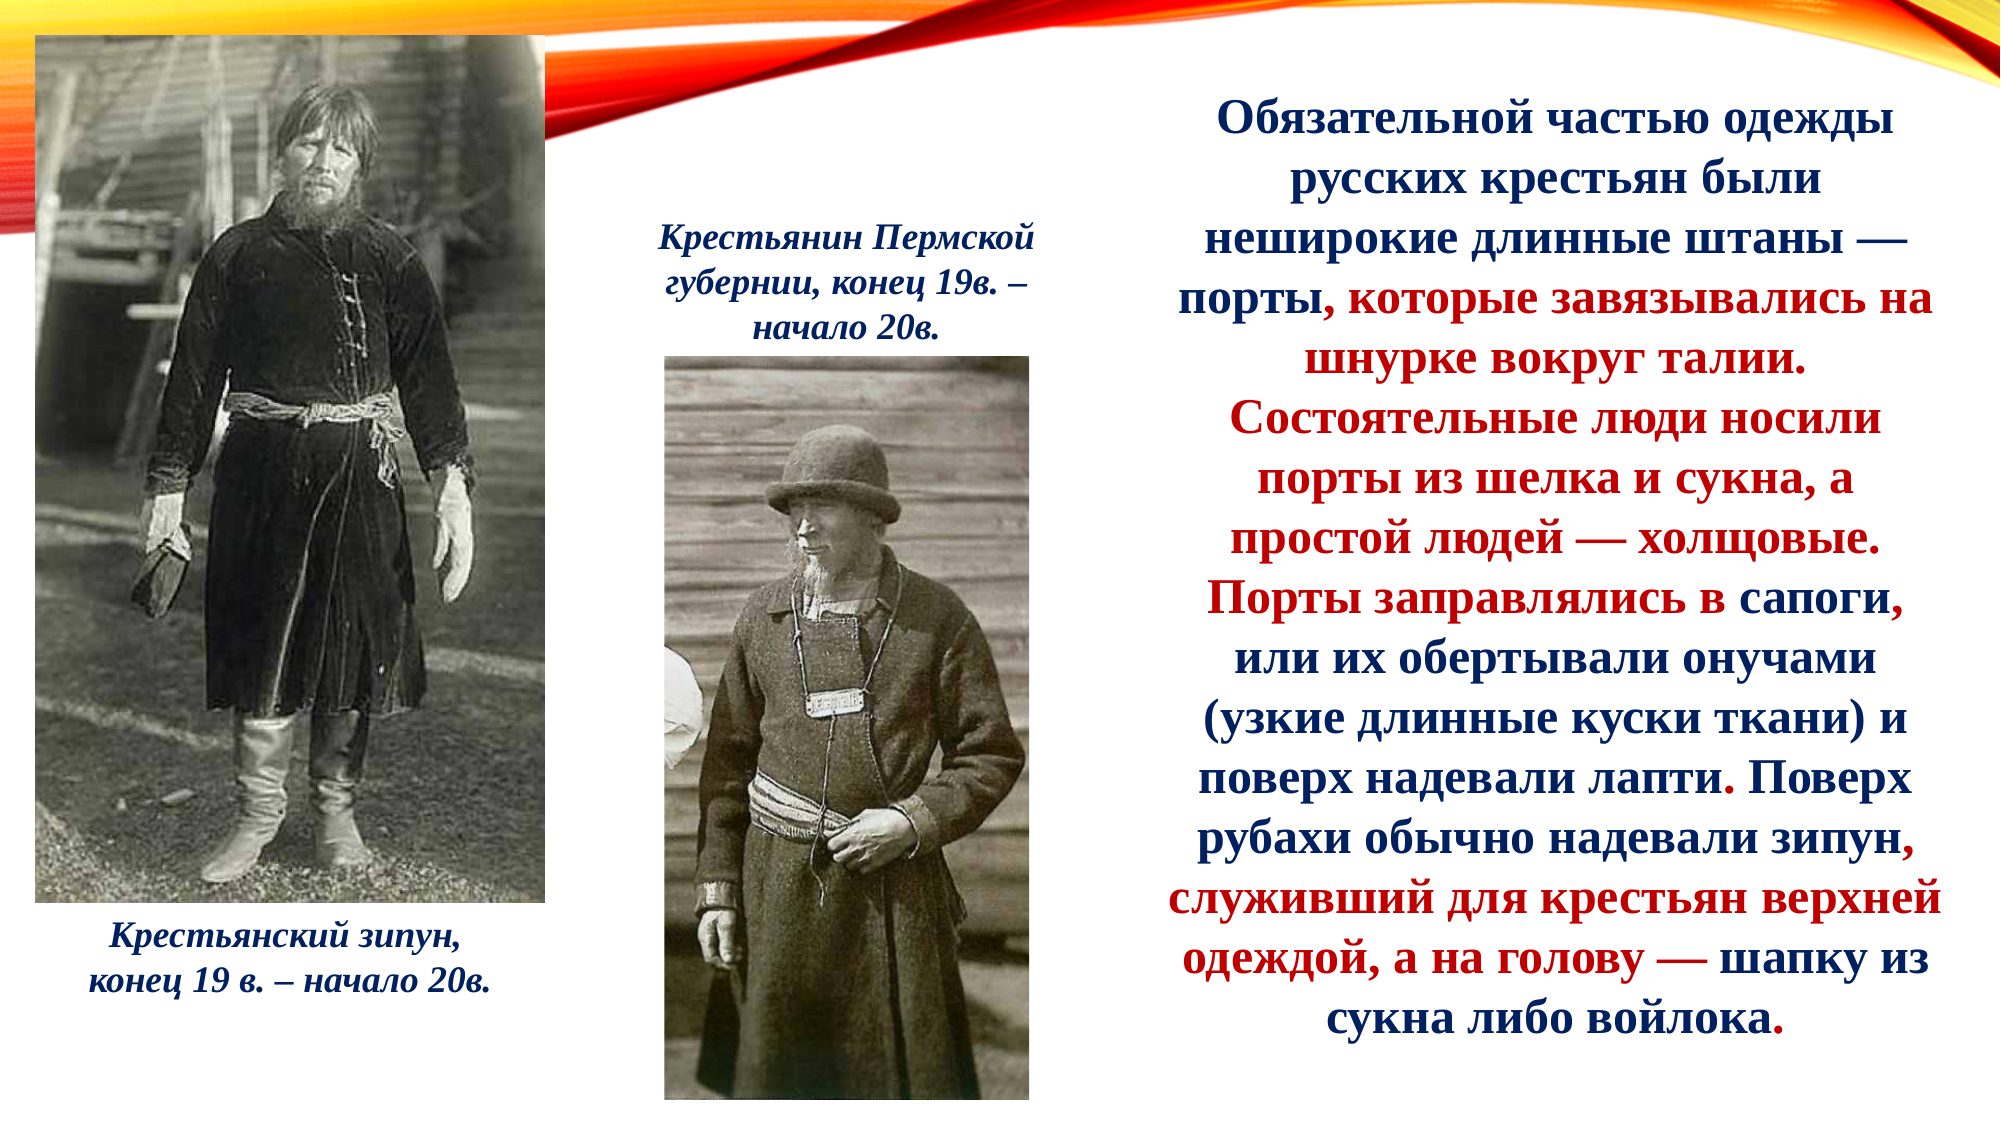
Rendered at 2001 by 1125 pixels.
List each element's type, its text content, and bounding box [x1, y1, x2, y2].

picture [663, 356, 1030, 1100]
text_box Обязательной частью одежды русских крестьян были неширокие длинные штаны — порты, которые завязывались на шнурке вокруг талии. Состоятельные люди носили порты из шелка и сукна, а простой людей — холщовые. Порты заправлялись в сапоги, или их обертывали онучами (узкие длинные куски ткани) и поверх надевали лапти. Поверх рубахи обычно надевали зипун, служивший для крестьян верхней одеждой, а на голову — шапку из сукна либо войлока. [1148, 76, 1964, 1051]
text_box Крестьянский зипун, конец 19 в. – начало 20в. [35, 903, 545, 1008]
picture [0, 0, 2000, 903]
text_box Крестьянин Пермской губернии, конец 19в. – начало 20в. [617, 205, 1077, 355]
